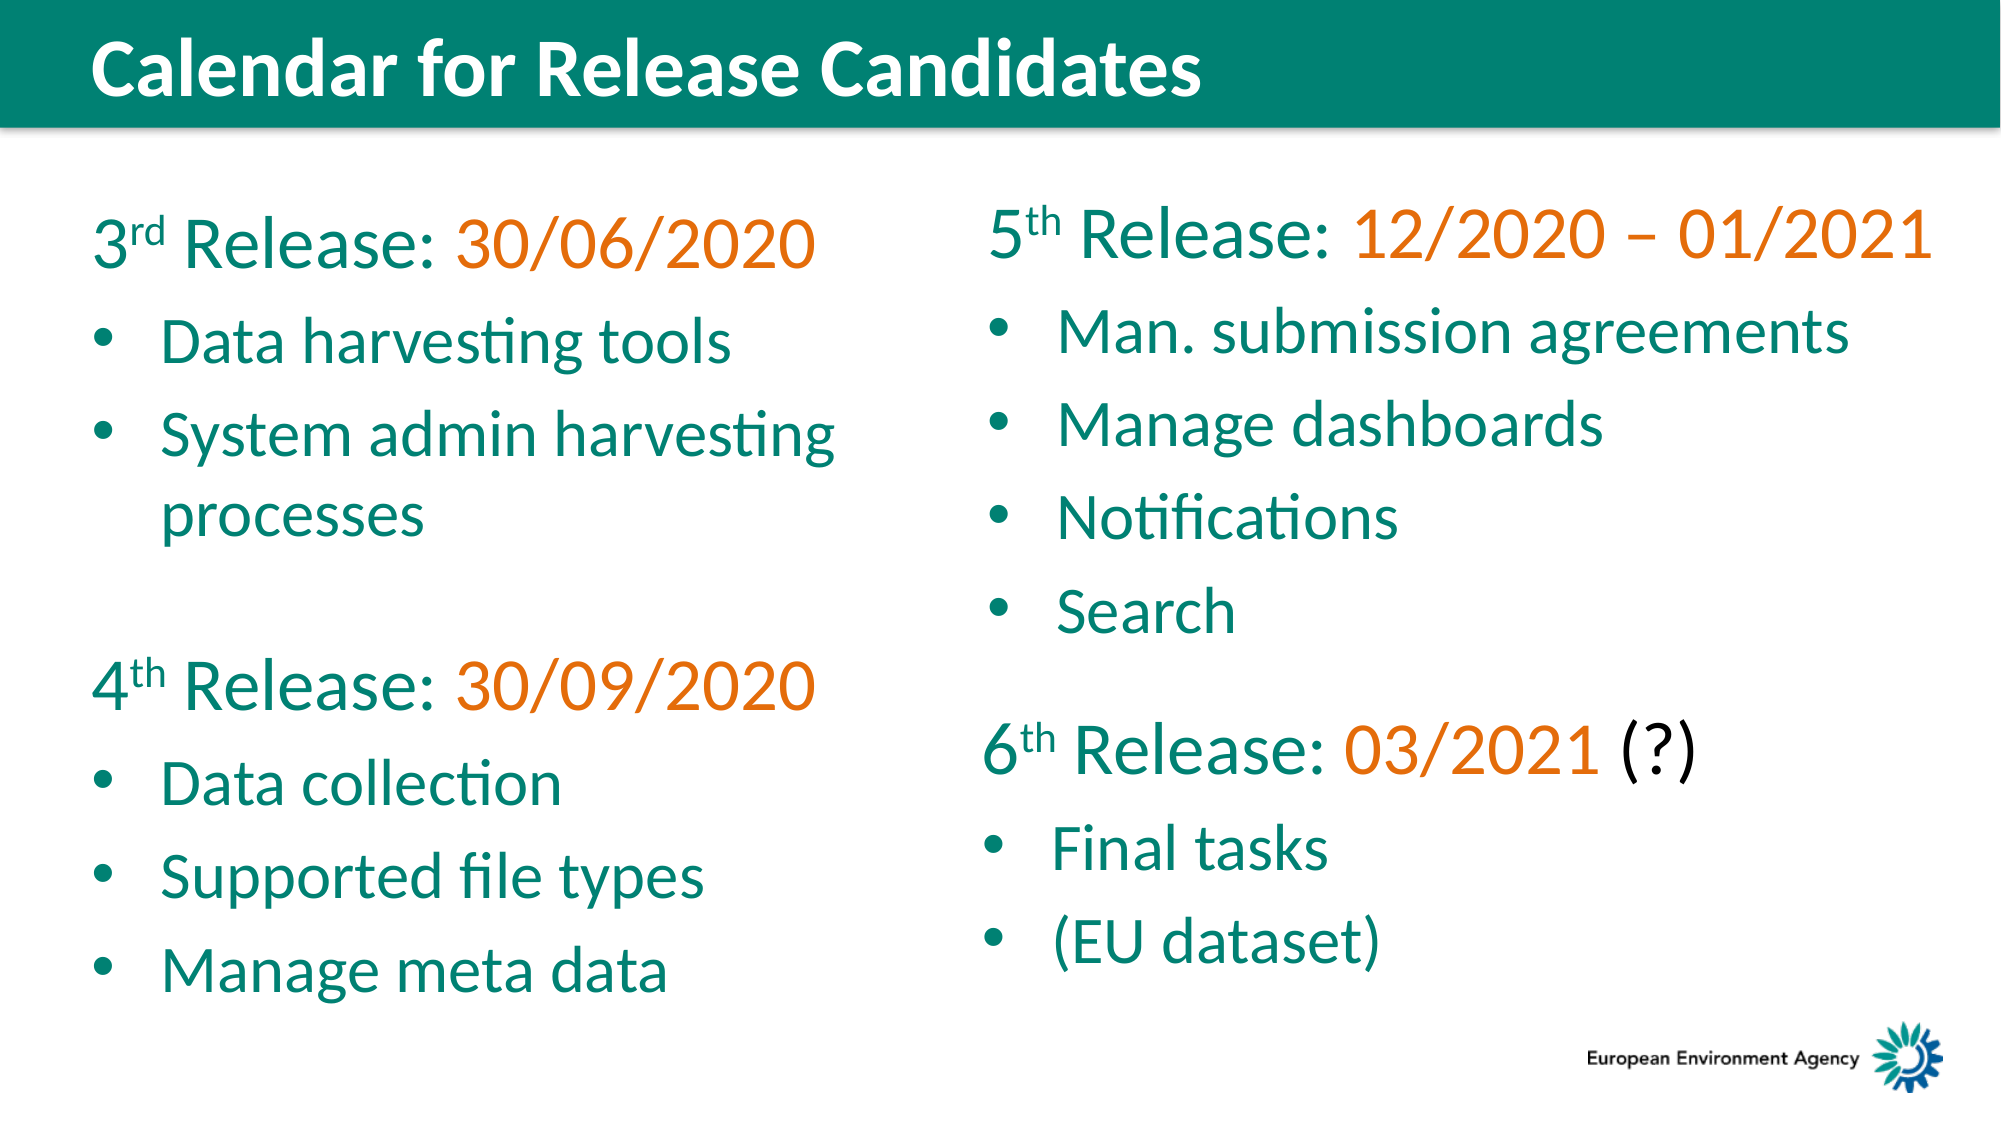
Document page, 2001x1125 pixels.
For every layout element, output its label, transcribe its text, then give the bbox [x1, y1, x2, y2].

text_box 6th Release: 03/2021 (?) Final tasks (EU dataset) [967, 692, 1928, 988]
list 3rd Release: 30/06/2020 Data harvesting tools System admin harvesting processes [76, 185, 952, 594]
picture [1588, 1021, 1943, 1093]
list Calendar for Release Candidates [76, 5, 1922, 117]
text_box 4th Release: 30/09/2020 Data collection Supported file types Manage meta data [76, 628, 1069, 1056]
text_box 5th Release: 12/2020 – 01/2021 Man. submission agreements Manage dashboards Notifications Search [972, 175, 2000, 712]
